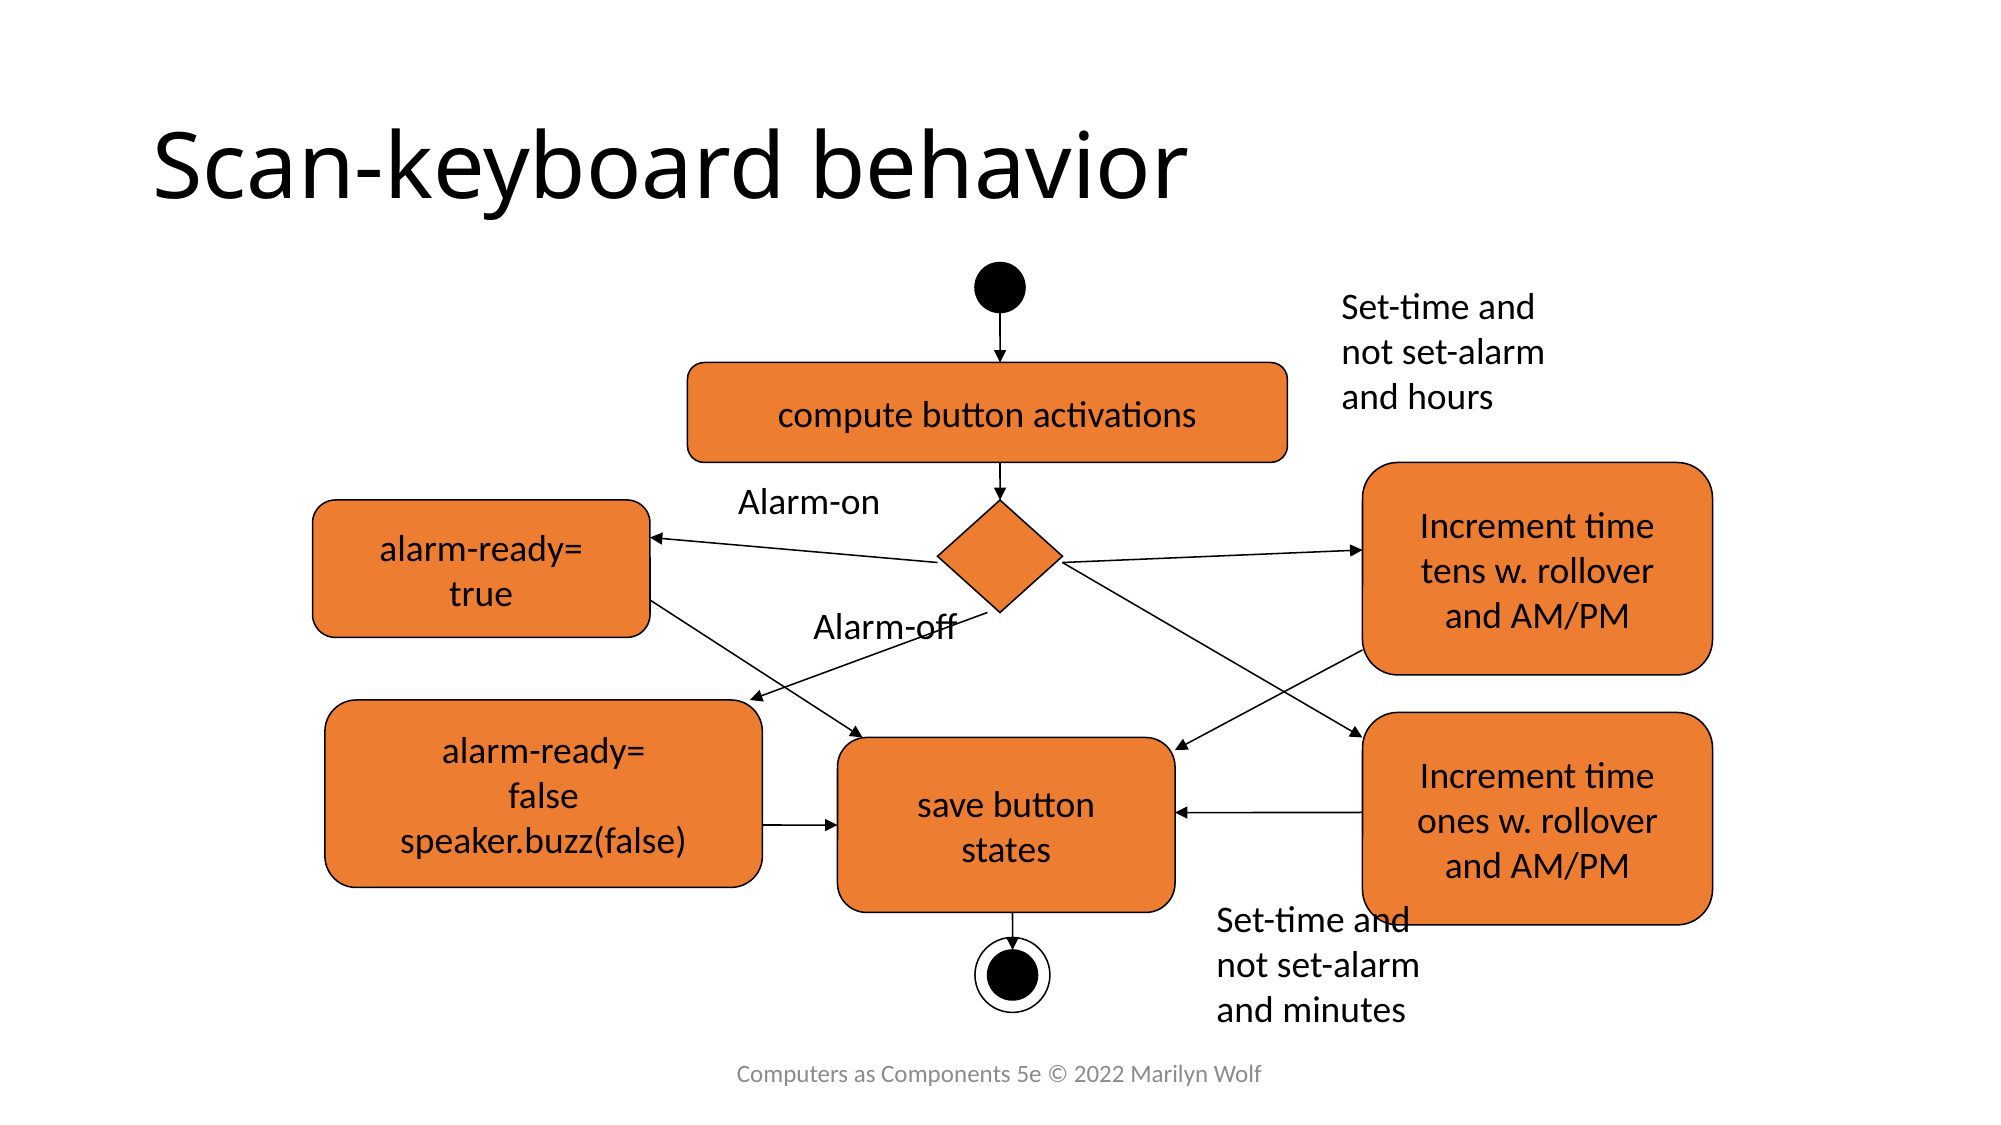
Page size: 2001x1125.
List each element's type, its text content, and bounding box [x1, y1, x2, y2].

text_box [993, 312, 1007, 363]
text_box [649, 532, 938, 563]
text_box [1064, 544, 1363, 563]
text_box [993, 462, 1007, 500]
text_box save button states [837, 737, 1176, 913]
text_box [649, 599, 863, 738]
footer Computers as Components 5e © 2022 Marilyn Wolf [662, 1042, 1338, 1103]
text_box [1174, 806, 1363, 819]
text_box [937, 500, 1063, 613]
text_box [975, 262, 1026, 313]
text_box [1284, 692, 1363, 738]
text_box [1174, 649, 1363, 751]
text_box [1006, 912, 1019, 950]
text_box Alarm-off [798, 594, 973, 654]
text_box [750, 687, 784, 702]
text_box Increment time ones w. rollover and AM/PM [1362, 712, 1713, 925]
text_box Set-time and not set-alarm and minutes [1201, 887, 1436, 1038]
text_box alarm-ready= true [312, 499, 651, 638]
text_box [762, 818, 838, 832]
text_box Set-time and not set-alarm and hours [1326, 274, 1561, 425]
text_box Alarm-on [723, 469, 896, 529]
text_box Increment time tens w. rollover and AM/PM [1362, 462, 1713, 675]
text_box compute button activations [687, 362, 1288, 463]
text_box [974, 938, 1050, 1013]
title Scan-keyboard behavior [137, 59, 1863, 278]
text_box alarm-ready= false speaker.buzz(false) [324, 699, 763, 888]
